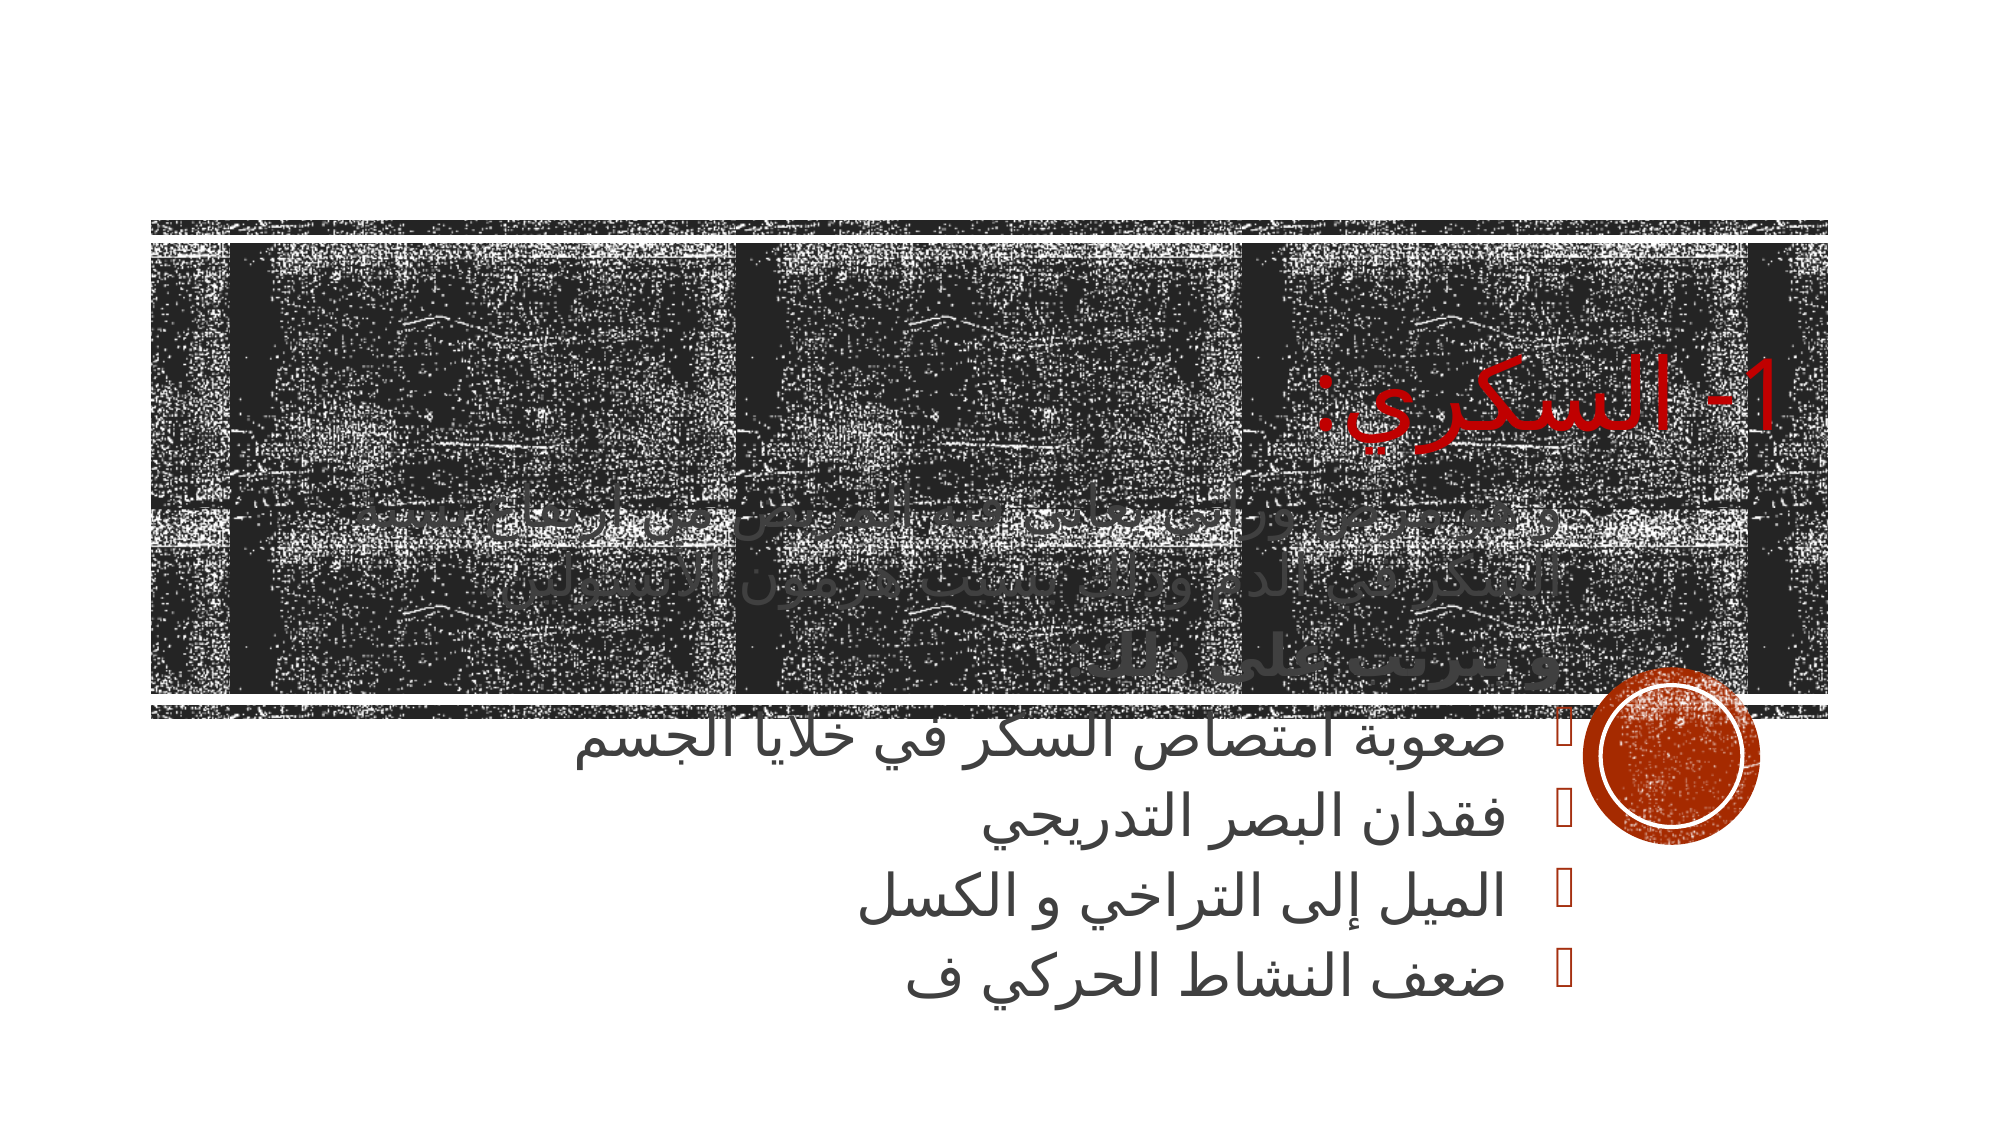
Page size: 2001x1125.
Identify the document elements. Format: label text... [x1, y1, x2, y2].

title 1- السكري: [172, 152, 1808, 651]
subtitle و هو مرض وراثي يعاني فيه المريض من ارتفاع نسبة السكر في الدم وذلك بسبب هرمون الأنسولين. و يترتب على ذلك: صعوبة امتصاص السكر في خلايا الجسم فقدان البصر التدريجي الميل إلى التراخي و الكسل ضعف النشاط الحركي ف [175, 461, 1580, 1018]
